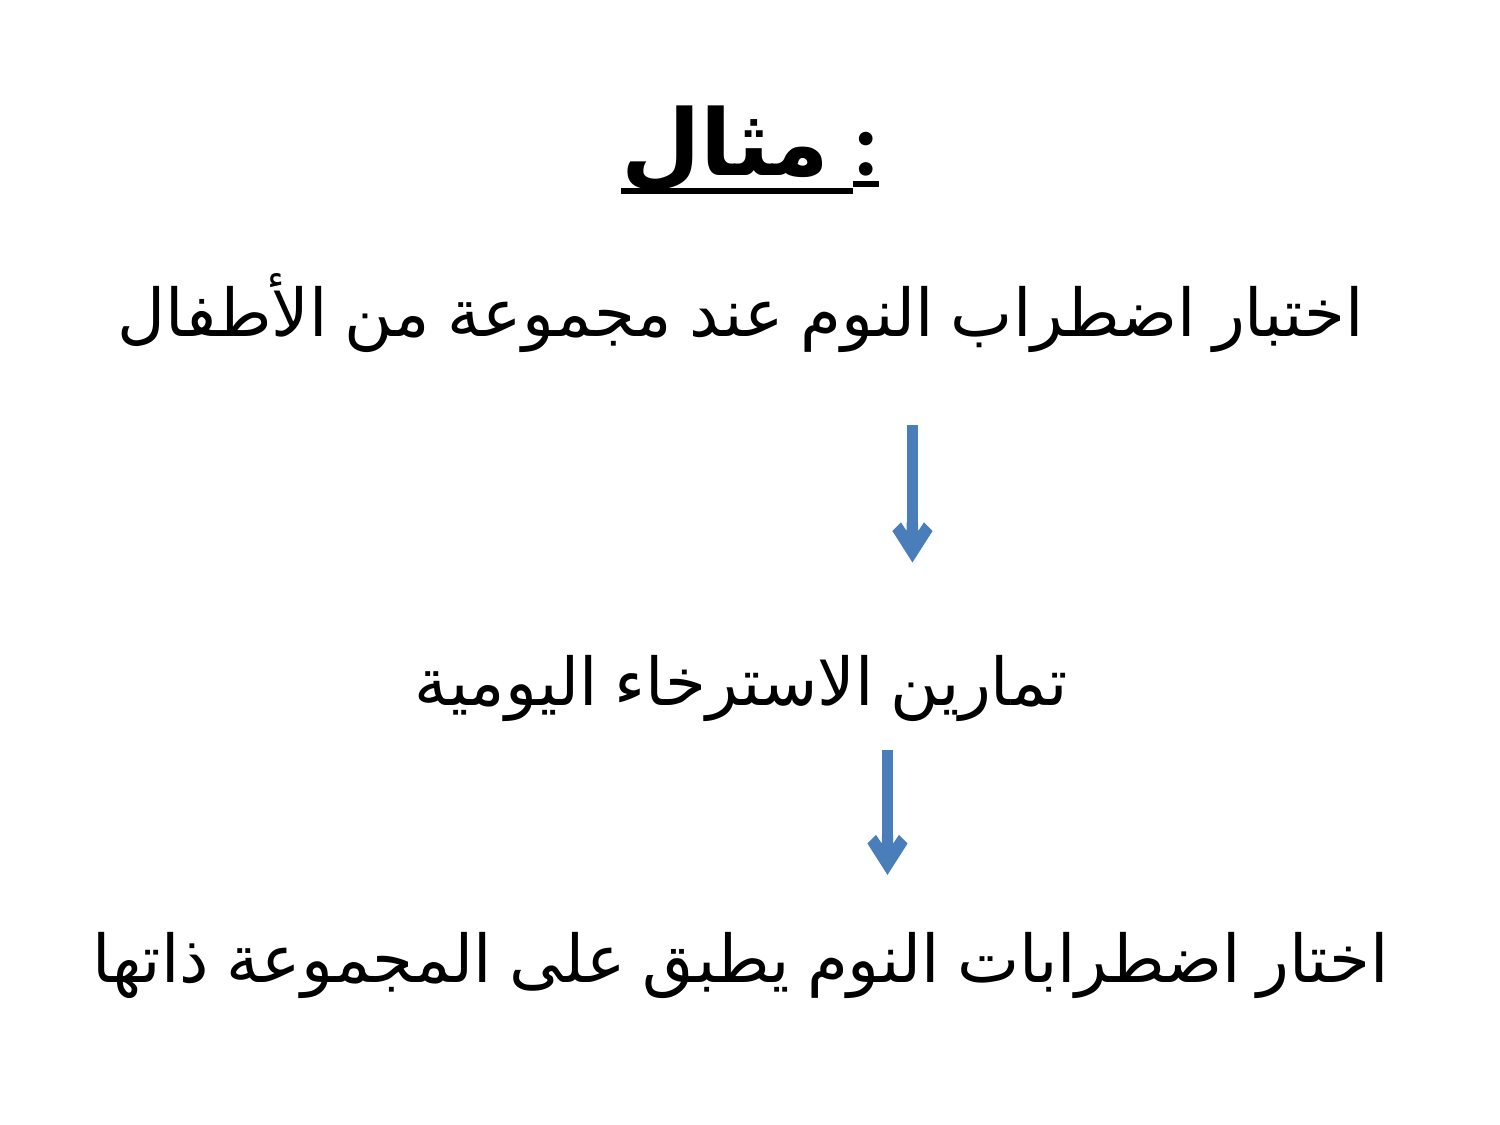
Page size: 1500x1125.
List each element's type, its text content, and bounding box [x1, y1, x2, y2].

list اختبار اضطراب النوم عند مجموعة من الأطفال تمارين الاسترخاء اليومية اختار اضطرابات النوم يطبق على المجموعة ذاتها [75, 262, 1425, 1005]
title مثال : [75, 45, 1425, 233]
